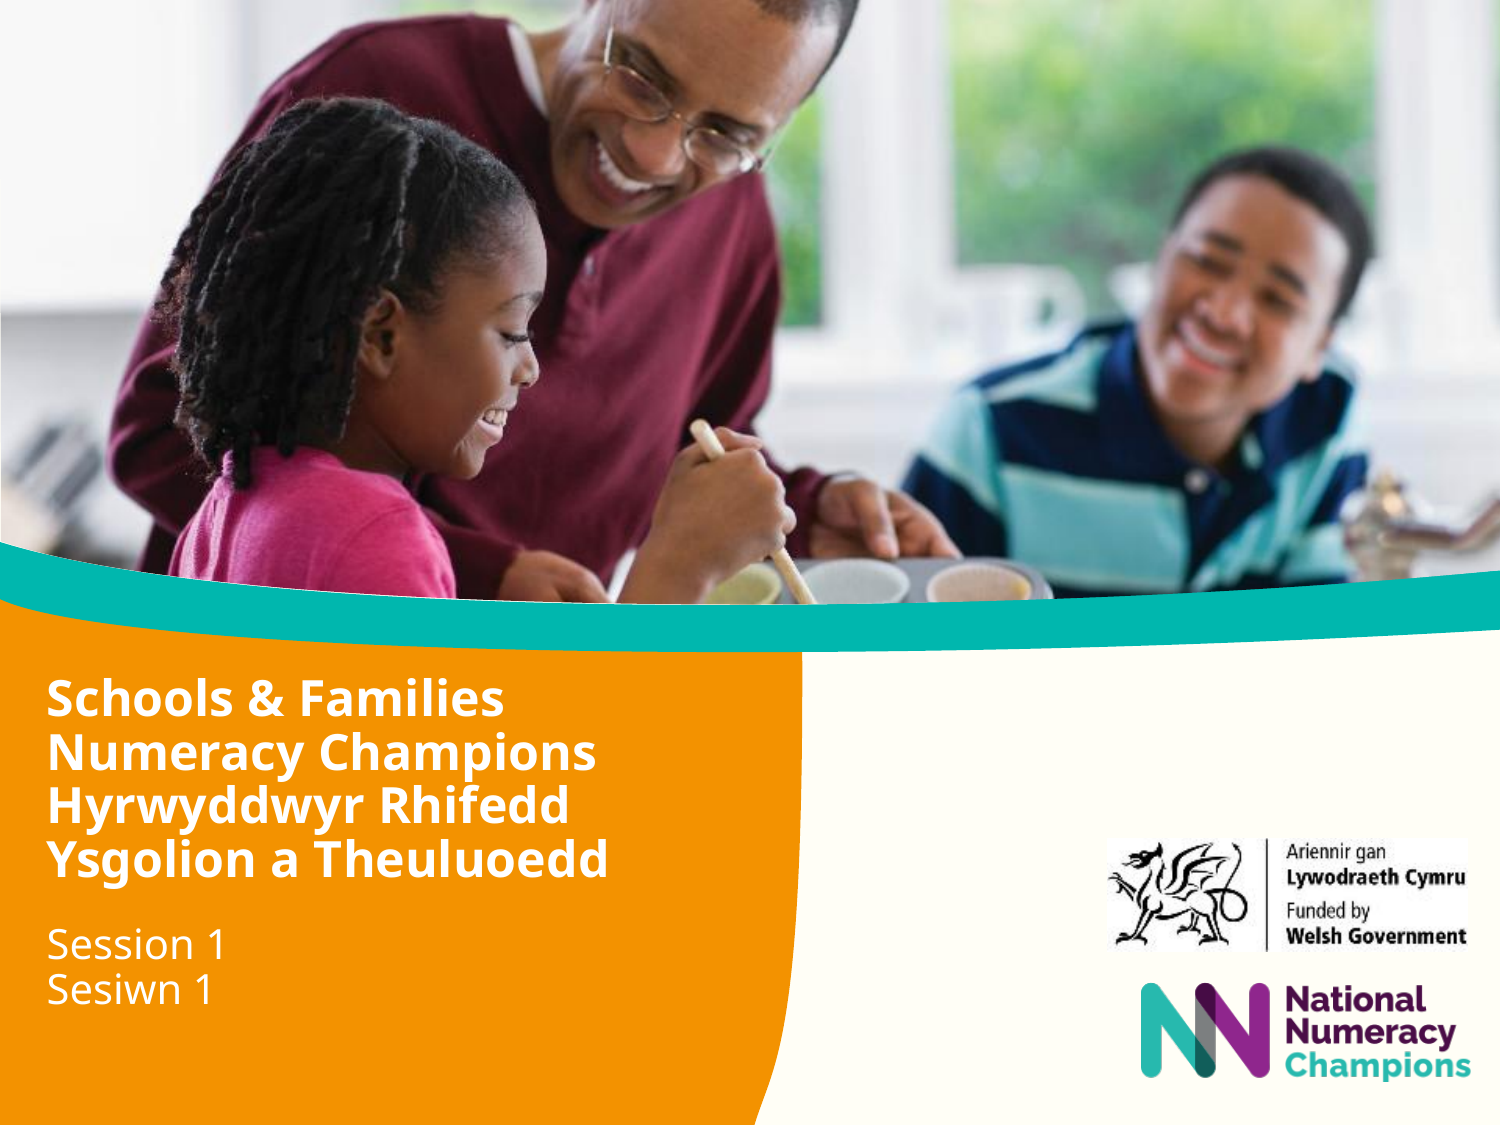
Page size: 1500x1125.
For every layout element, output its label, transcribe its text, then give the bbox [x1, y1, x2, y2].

list Schools & Families Numeracy Champions Hyrwyddwyr Rhifedd Ysgolion a Theuluoedd [31, 665, 791, 856]
picture [0, 0, 1500, 605]
picture [1106, 838, 1469, 952]
list Session 1 Sesiwn 1 [31, 916, 750, 1107]
